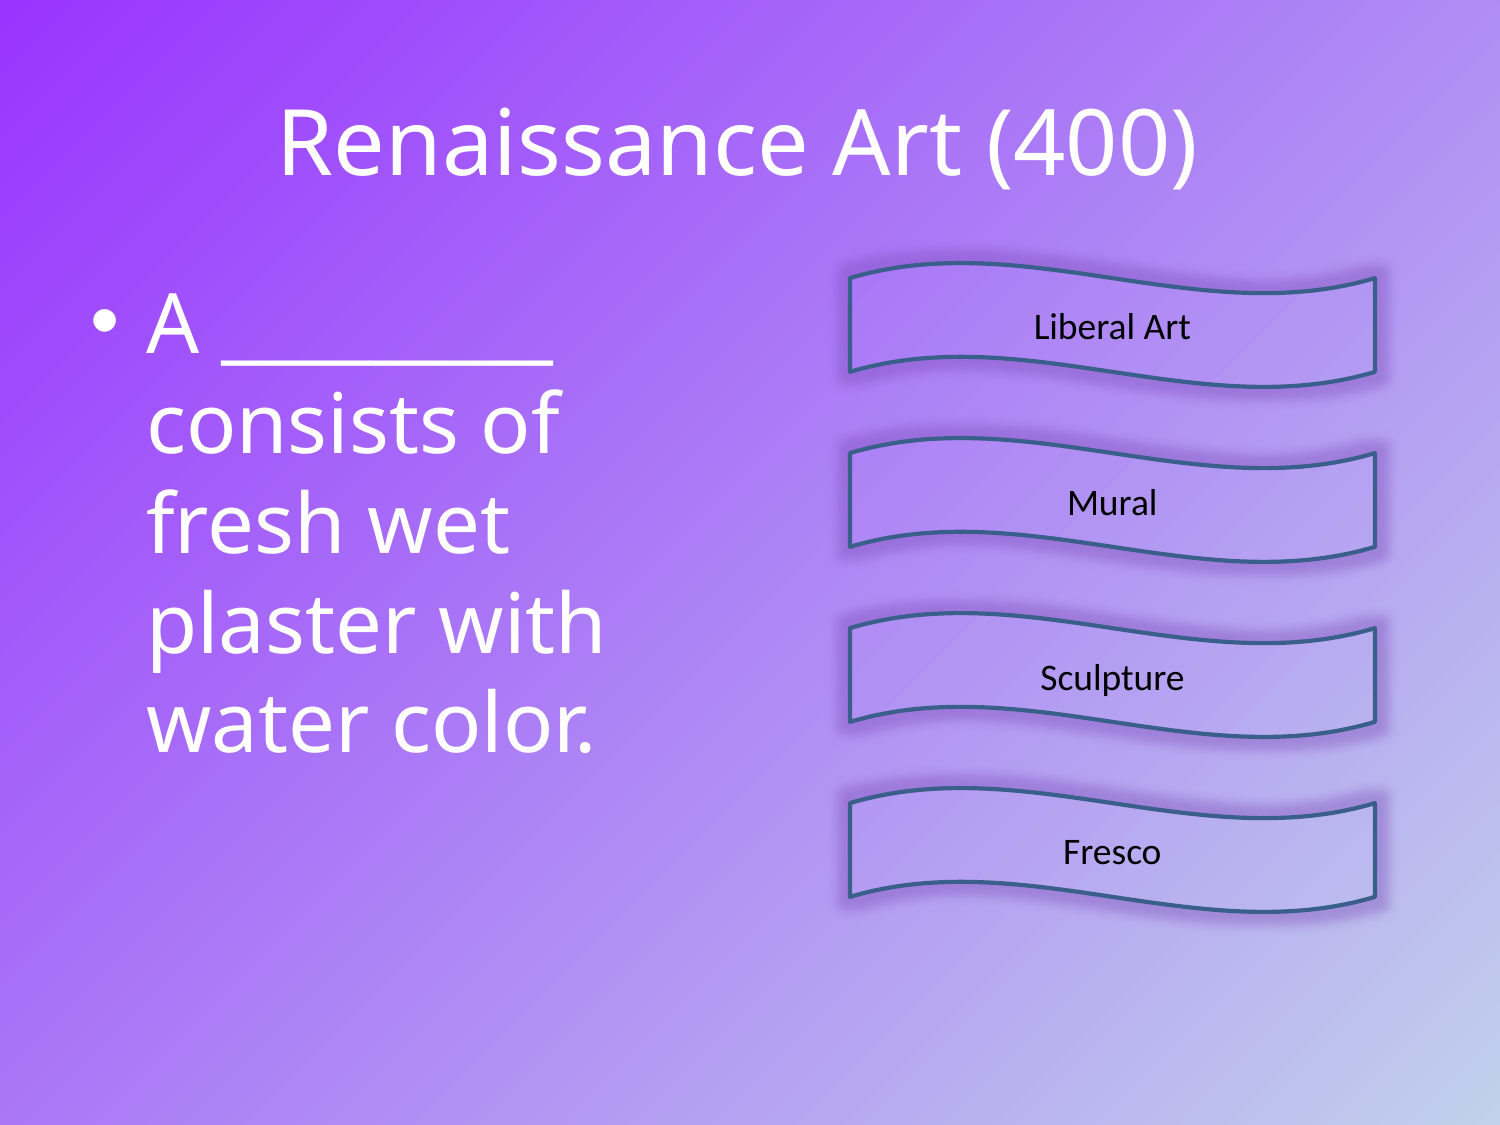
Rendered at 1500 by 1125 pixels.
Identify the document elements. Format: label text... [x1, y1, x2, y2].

text_box Sculpture [847, 611, 1378, 740]
text_box Liberal Art [847, 260, 1378, 390]
list A _________ consists of fresh wet plaster with water color. [75, 262, 738, 1005]
text_box Fresco [847, 785, 1378, 915]
title Renaissance Art (400) [75, 45, 1425, 233]
text_box Mural [847, 435, 1378, 564]
